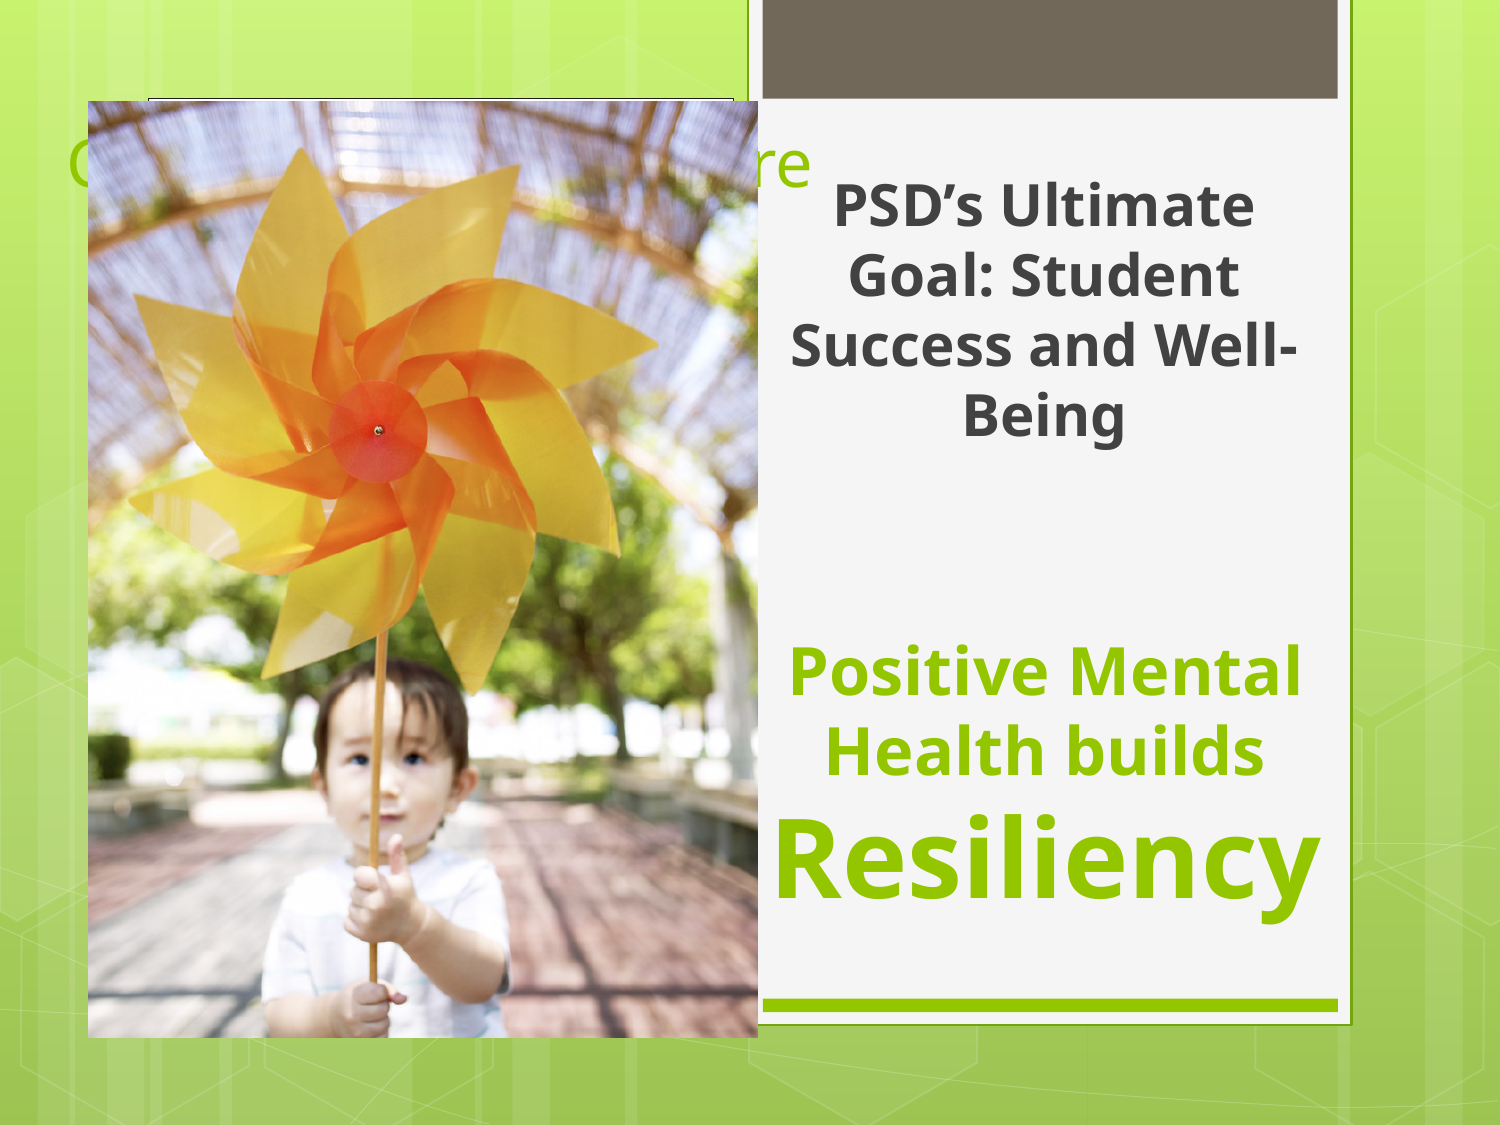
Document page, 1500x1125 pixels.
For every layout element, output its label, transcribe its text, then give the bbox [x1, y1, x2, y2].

list PSD’s Ultimate Goal: Student Success and Well-Being [773, 160, 1315, 480]
picture [88, 101, 758, 1038]
title Positive Mental Health builds Resiliency [762, 243, 1341, 929]
